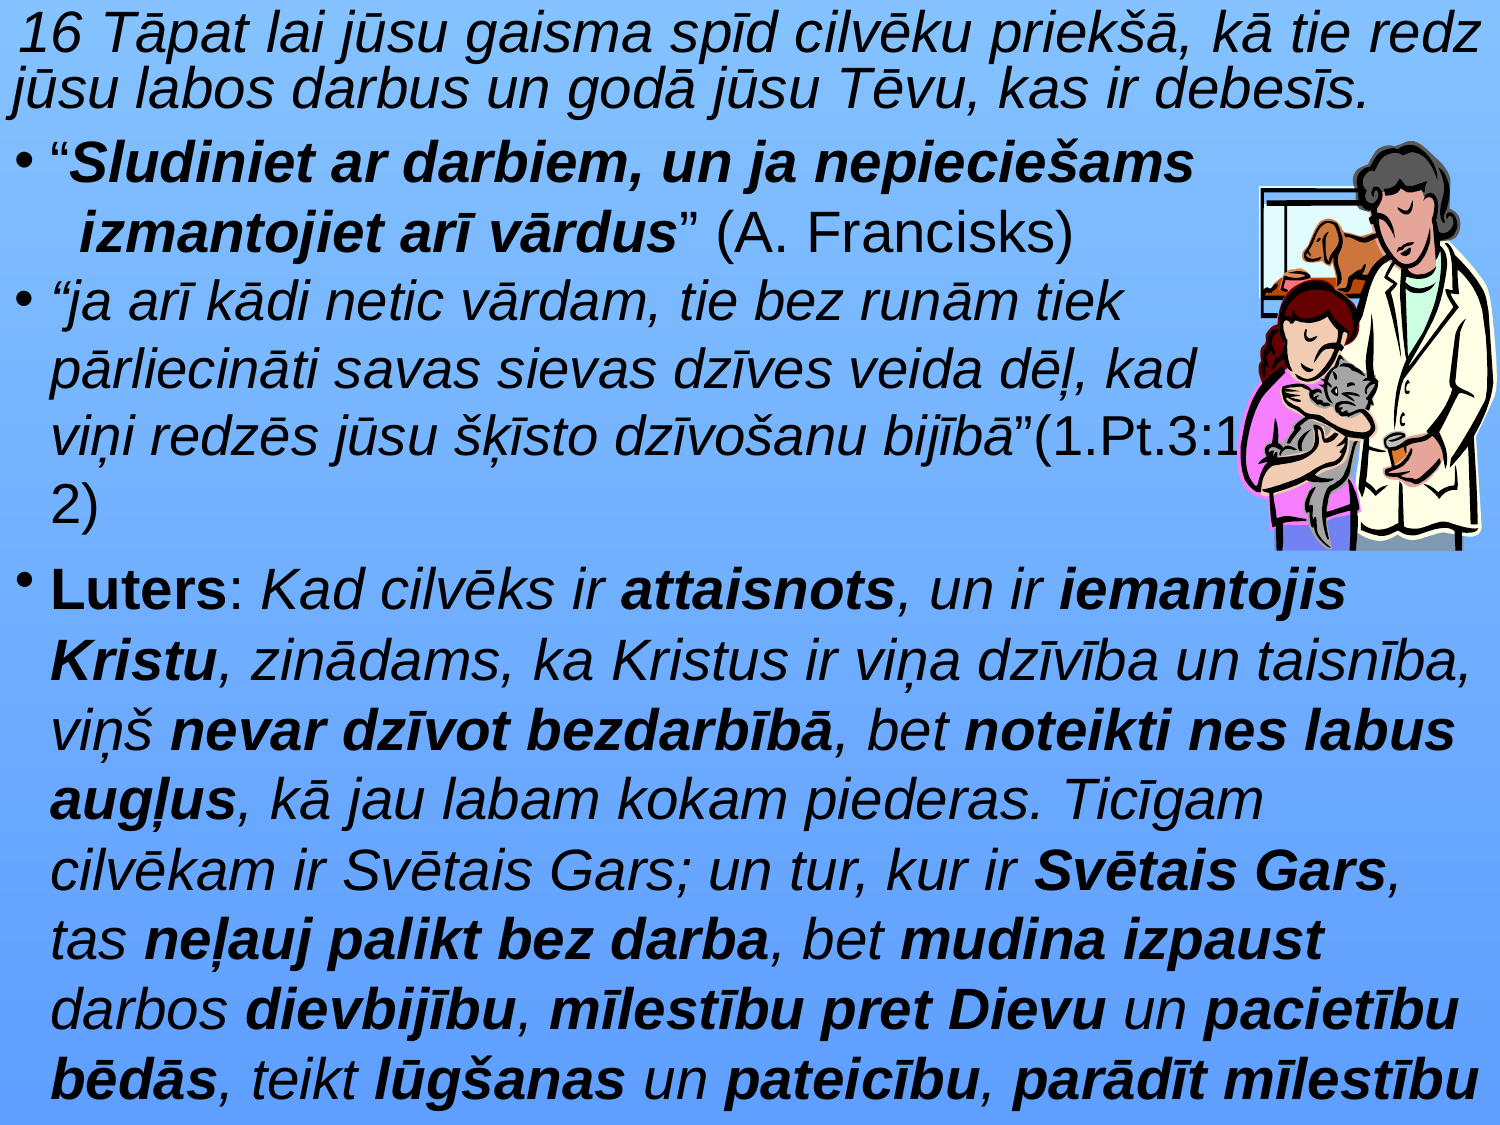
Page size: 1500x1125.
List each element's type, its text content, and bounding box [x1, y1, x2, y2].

picture [1236, 140, 1500, 551]
list 16 Tāpat lai jūsu gaisma spīd cilvēku priekšā, kā tie redz jūsu labos darbus un godā jūsu Tēvu, kas ir debesīs. [0, 0, 1500, 140]
text_box Luters: Kad cilvēks ir attaisnots, un ir iemantojis Kristu, zinādams, ka Kristus ir viņa dzīvība un taisnība, viņš nevar dzīvot bezdarbībā, bet noteikti nes labus augļus, kā jau labam kokam piederas. Ticīgam cilvēkam ir Svētais Gars; un tur, kur ir Svētais Gars, tas neļauj palikt bez darba, bet mudina izpaust darbos dievbijību, mīlestību pret Dievu un pacietību bēdās, teikt lūgšanas un pateicību, parādīt mīlestību visiem. [0, 544, 1500, 1125]
text_box “Sludiniet ar darbiem, un ja nepieciešams izmantojiet arī vārdus” (A. Francisks) “ja arī kādi netic vārdam, tie bez runām tiek pārliecināti savas sievas dzīves veida dēļ, kad viņi redzēs jūsu šķīsto dzīvošanu bijībā”(1.Pt.3:1-2) [0, 117, 1289, 544]
